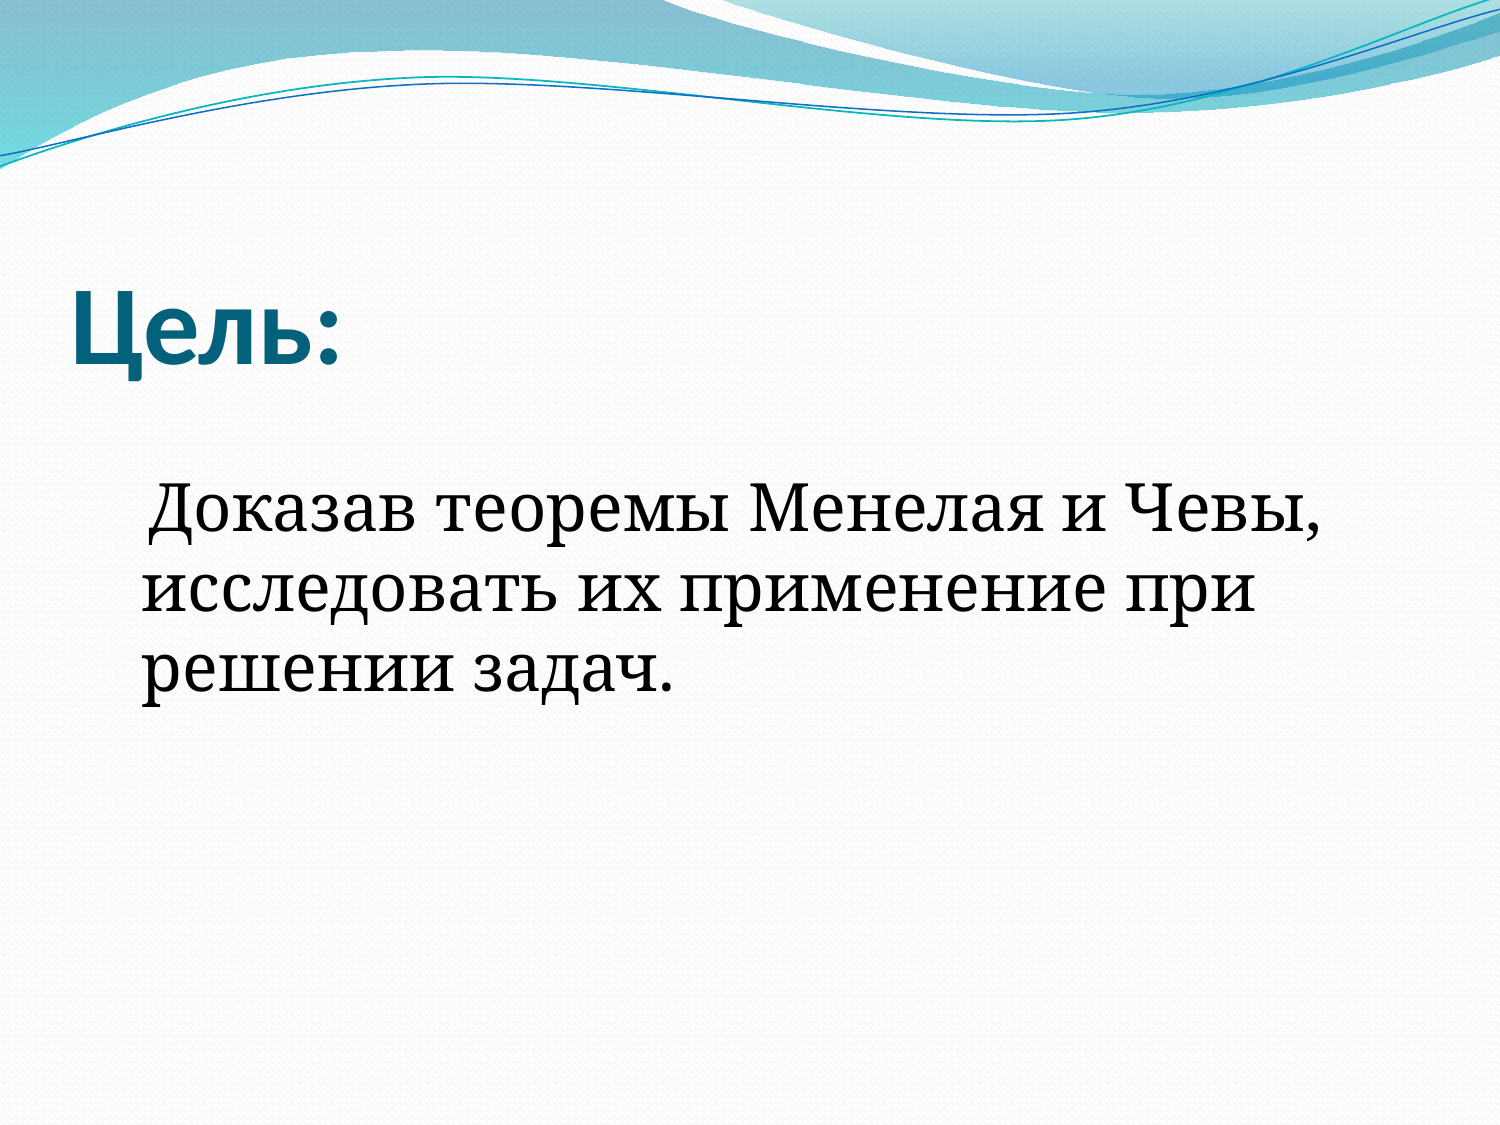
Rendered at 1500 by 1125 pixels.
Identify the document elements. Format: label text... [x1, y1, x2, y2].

list Доказав теоремы Менелая и Чевы, исследовать их применение при решении задач. [82, 457, 1437, 855]
title Цель: [70, 199, 1421, 387]
